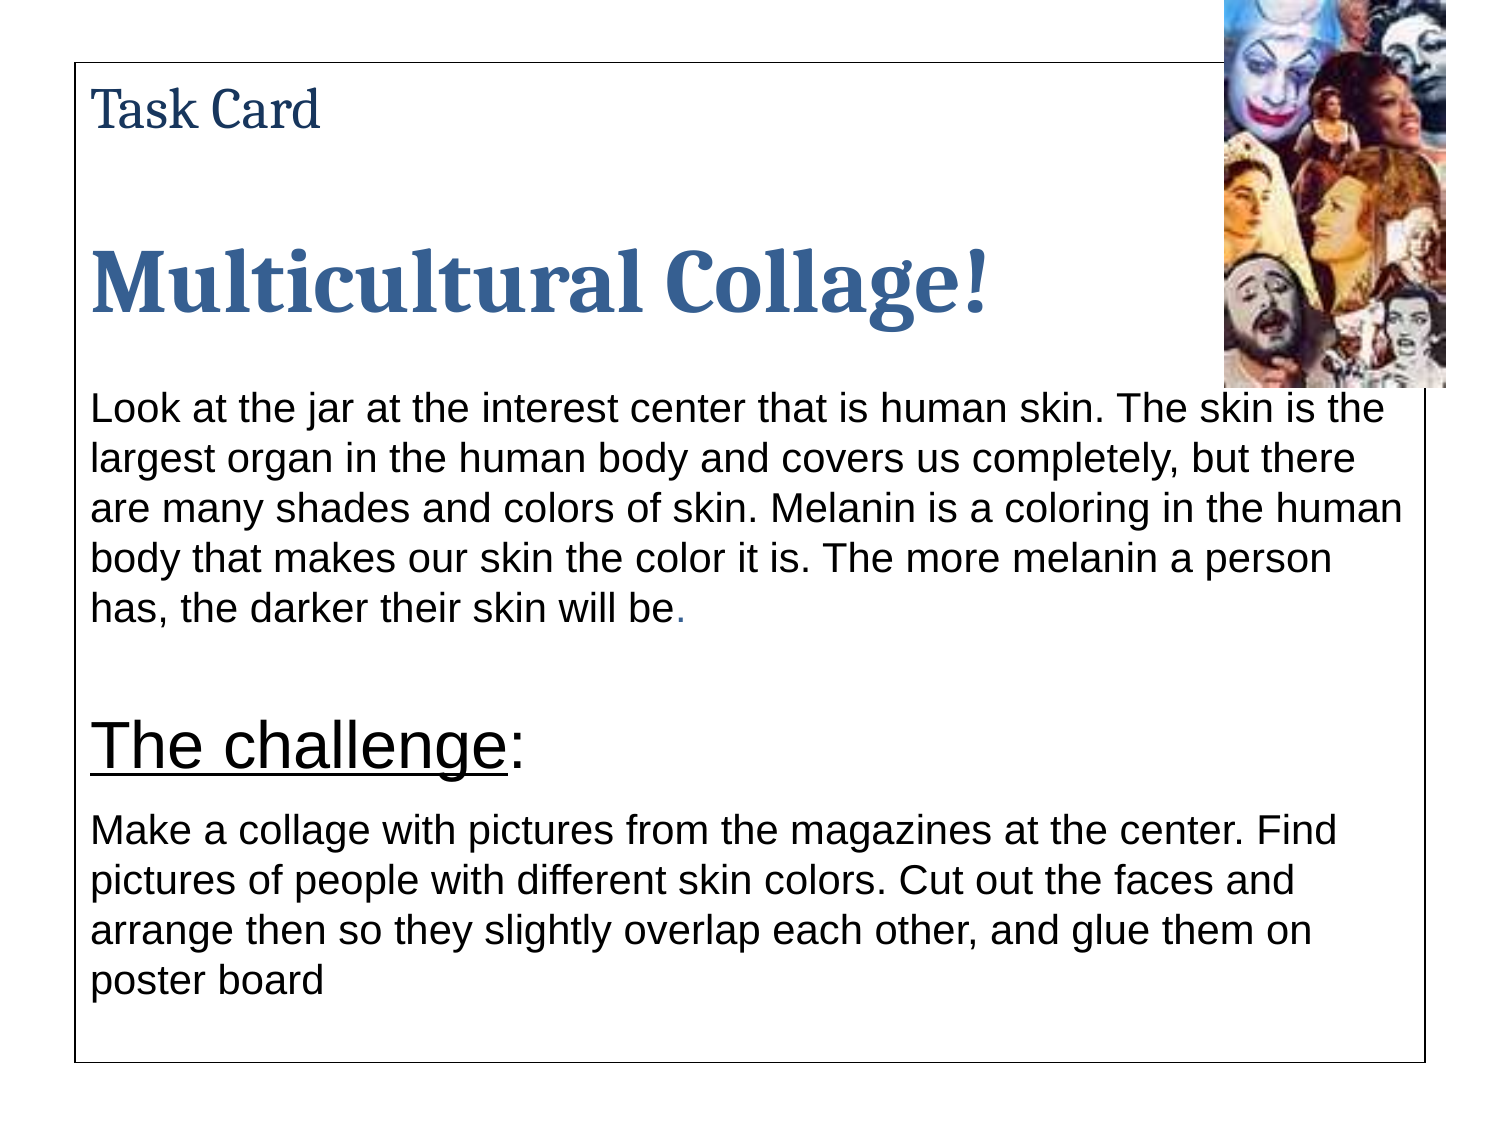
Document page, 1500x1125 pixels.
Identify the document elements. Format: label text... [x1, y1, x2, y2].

picture [1224, 0, 1446, 388]
list Task Card Multicultural Collage! Look at the jar at the interest center that is human skin. The skin is the largest organ in the human body and covers us completely, but there are many shades and colors of skin. Melanin is a coloring in the human body that makes our skin the color it is. The more melanin a person has, the darker their skin will be. The challenge: Make a collage with pictures from the magazines at the center. Find pictures of people with different skin colors. Cut out the faces and arrange then so they slightly overlap each other, and glue them on poster board [74, 62, 1426, 1063]
